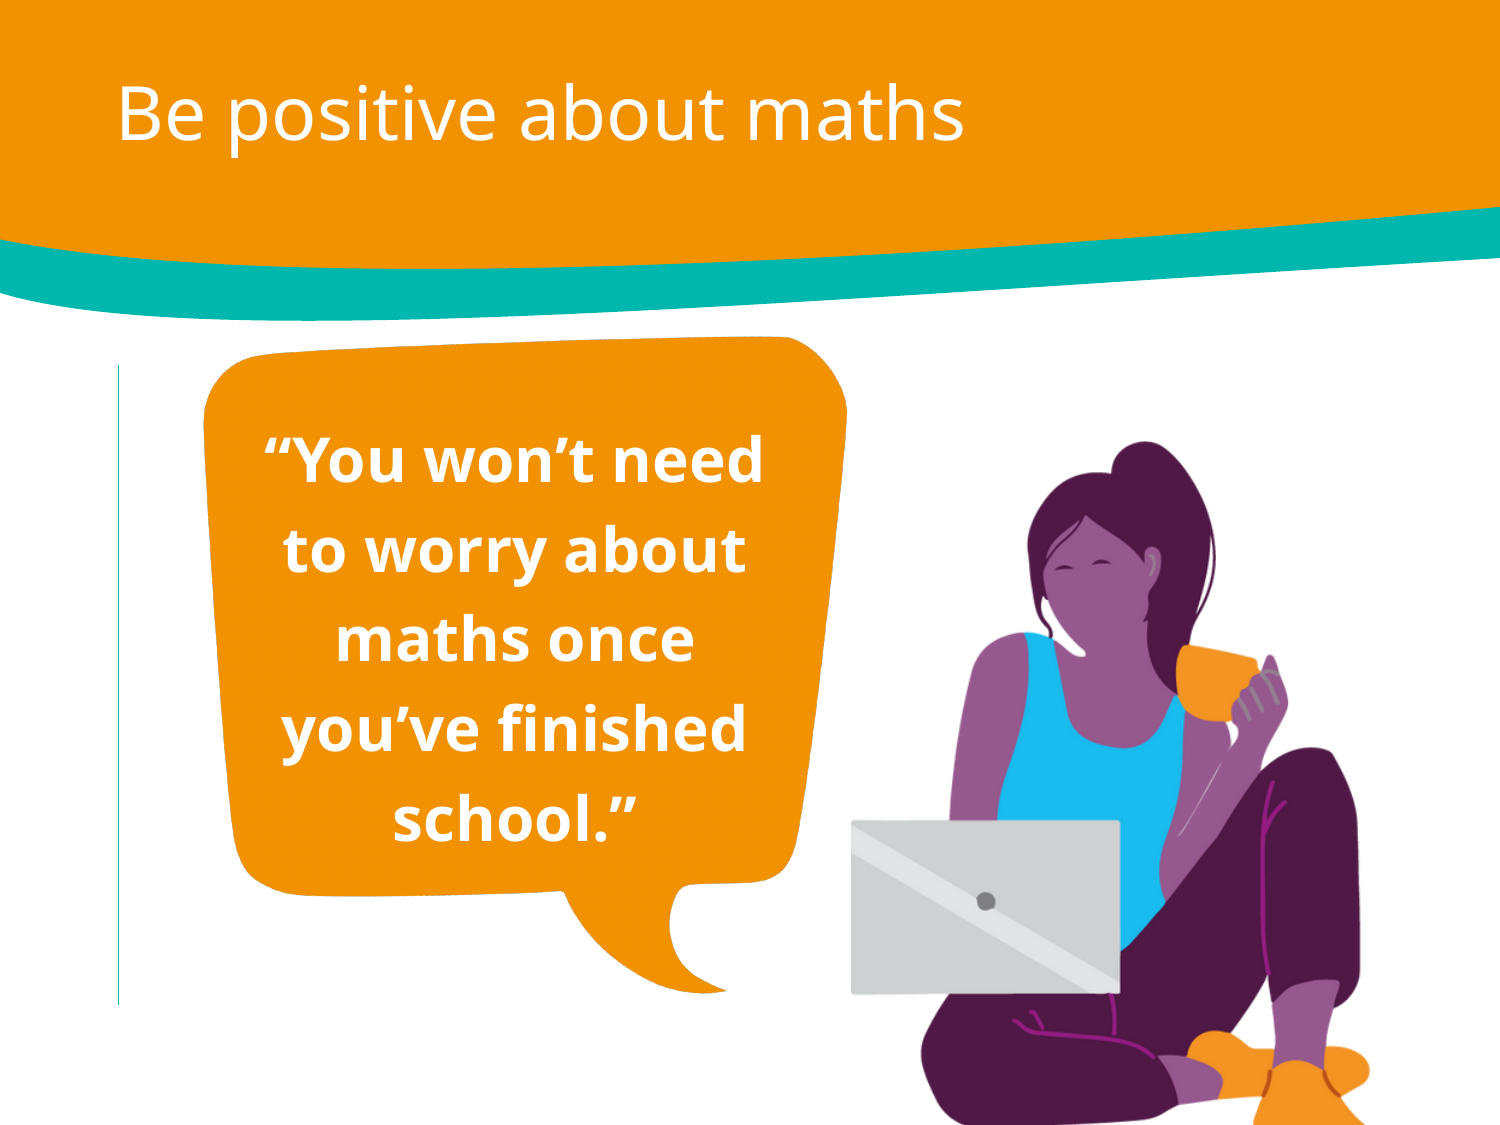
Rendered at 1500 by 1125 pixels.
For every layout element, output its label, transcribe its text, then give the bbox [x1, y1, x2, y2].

picture [851, 441, 1406, 1125]
list Be positive about maths [100, 67, 1411, 258]
picture [179, 308, 851, 1008]
